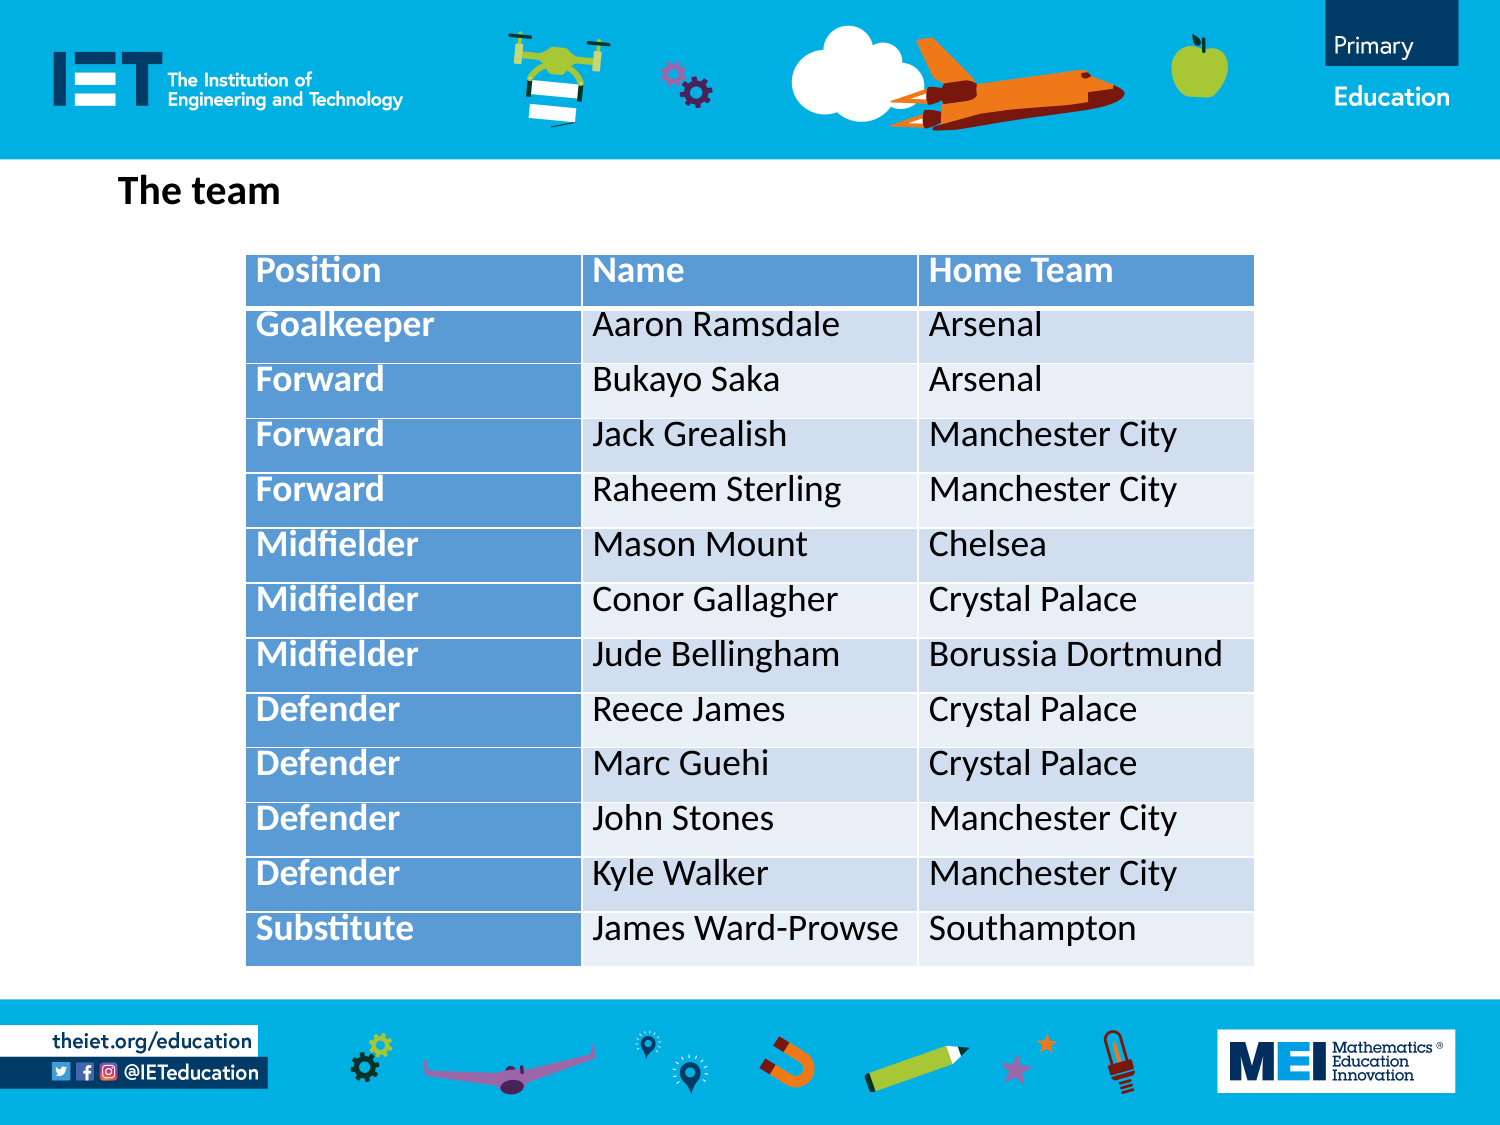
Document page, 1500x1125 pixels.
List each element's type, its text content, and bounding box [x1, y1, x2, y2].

table_cell Goalkeeper [246, 311, 581, 363]
picture [510, 32, 609, 101]
picture [168, 72, 186, 86]
picture [642, 1037, 654, 1054]
picture [352, 1053, 378, 1081]
picture [1039, 1036, 1054, 1051]
picture [0, 1026, 266, 1087]
picture [866, 1047, 966, 1091]
table_cell John Stones [583, 803, 917, 856]
picture [284, 92, 302, 105]
picture [1003, 1056, 1030, 1083]
picture [217, 97, 240, 105]
picture [189, 77, 197, 85]
picture [529, 105, 576, 122]
picture [271, 78, 277, 86]
picture [680, 77, 712, 107]
table_cell Manchester City [919, 419, 1254, 472]
table_cell Raheem Sterling [583, 474, 917, 527]
picture [1172, 39, 1227, 97]
picture [75, 73, 115, 84]
table_header Home Team [919, 278, 1254, 306]
table_cell Chelsea [919, 529, 1254, 582]
picture [306, 72, 311, 86]
picture [76, 53, 114, 63]
picture [1405, 90, 1414, 105]
picture [257, 97, 265, 109]
picture [310, 93, 324, 105]
text_box The team [103, 161, 1397, 278]
picture [394, 99, 401, 110]
picture [1113, 1072, 1134, 1080]
picture [1394, 93, 1403, 105]
table_cell Crystal Palace [919, 748, 1254, 802]
table_cell Arsenal [919, 364, 1254, 418]
table_cell James Ward-Prowse [583, 913, 917, 966]
picture [210, 78, 218, 86]
picture [237, 75, 266, 86]
picture [123, 53, 161, 105]
picture [1379, 93, 1389, 105]
picture [169, 93, 177, 105]
table_cell Manchester City [919, 474, 1254, 527]
table_cell Defender [246, 748, 581, 802]
table_cell Midfielder [246, 639, 581, 692]
table_cell Marc Guehi [583, 748, 917, 802]
picture [761, 1038, 814, 1087]
picture [229, 75, 234, 86]
picture [1218, 1030, 1455, 1092]
table_cell Crystal Palace [919, 694, 1254, 747]
picture [347, 92, 391, 107]
table_cell Conor Gallagher [583, 584, 917, 637]
table_cell Mason Mount [583, 529, 917, 582]
table_cell Forward [246, 419, 581, 472]
table_header Position [246, 278, 581, 306]
picture [180, 97, 198, 110]
table_header Name [583, 278, 917, 306]
picture [1438, 93, 1448, 105]
picture [370, 1034, 391, 1056]
table_cell Arsenal [919, 311, 1254, 363]
table_cell Midfielder [246, 529, 581, 582]
picture [661, 62, 685, 85]
table_cell Manchester City [919, 803, 1254, 856]
picture [1120, 1080, 1131, 1084]
table_cell Midfielder [246, 584, 581, 637]
table_cell Aaron Ramsdale [583, 311, 917, 363]
table_cell Defender [246, 803, 581, 856]
picture [55, 53, 65, 105]
table_cell Reece James [583, 694, 917, 747]
picture [205, 97, 212, 105]
picture [280, 77, 287, 86]
picture [1349, 86, 1361, 105]
table_cell Jude Bellingham [583, 639, 917, 692]
picture [1336, 87, 1346, 105]
table_cell Manchester City [919, 858, 1254, 911]
picture [1365, 94, 1375, 105]
picture [1193, 36, 1200, 45]
table_cell Southampton [919, 913, 1254, 966]
table_cell Forward [246, 364, 581, 418]
picture [424, 1045, 595, 1094]
picture [681, 1064, 699, 1089]
table_cell Jack Grealish [583, 419, 917, 472]
table_cell Defender [246, 858, 581, 911]
table_cell Forward [246, 474, 581, 527]
picture [1122, 1089, 1133, 1093]
table_cell Bukayo Saka [583, 364, 917, 418]
picture [1105, 1031, 1133, 1074]
picture [1422, 93, 1435, 105]
table_cell Substitute [246, 913, 581, 966]
table_cell Defender [246, 694, 581, 747]
picture [247, 97, 254, 105]
picture [337, 92, 344, 105]
table_cell Borussia Dortmund [919, 639, 1254, 692]
picture [273, 97, 281, 105]
picture [0, 160, 1500, 999]
table_cell Crystal Palace [919, 584, 1254, 637]
picture [1392, 98, 1398, 105]
picture [75, 94, 115, 105]
picture [1327, 0, 1457, 65]
table_cell Kyle Walker [583, 858, 917, 911]
picture [792, 26, 1124, 130]
